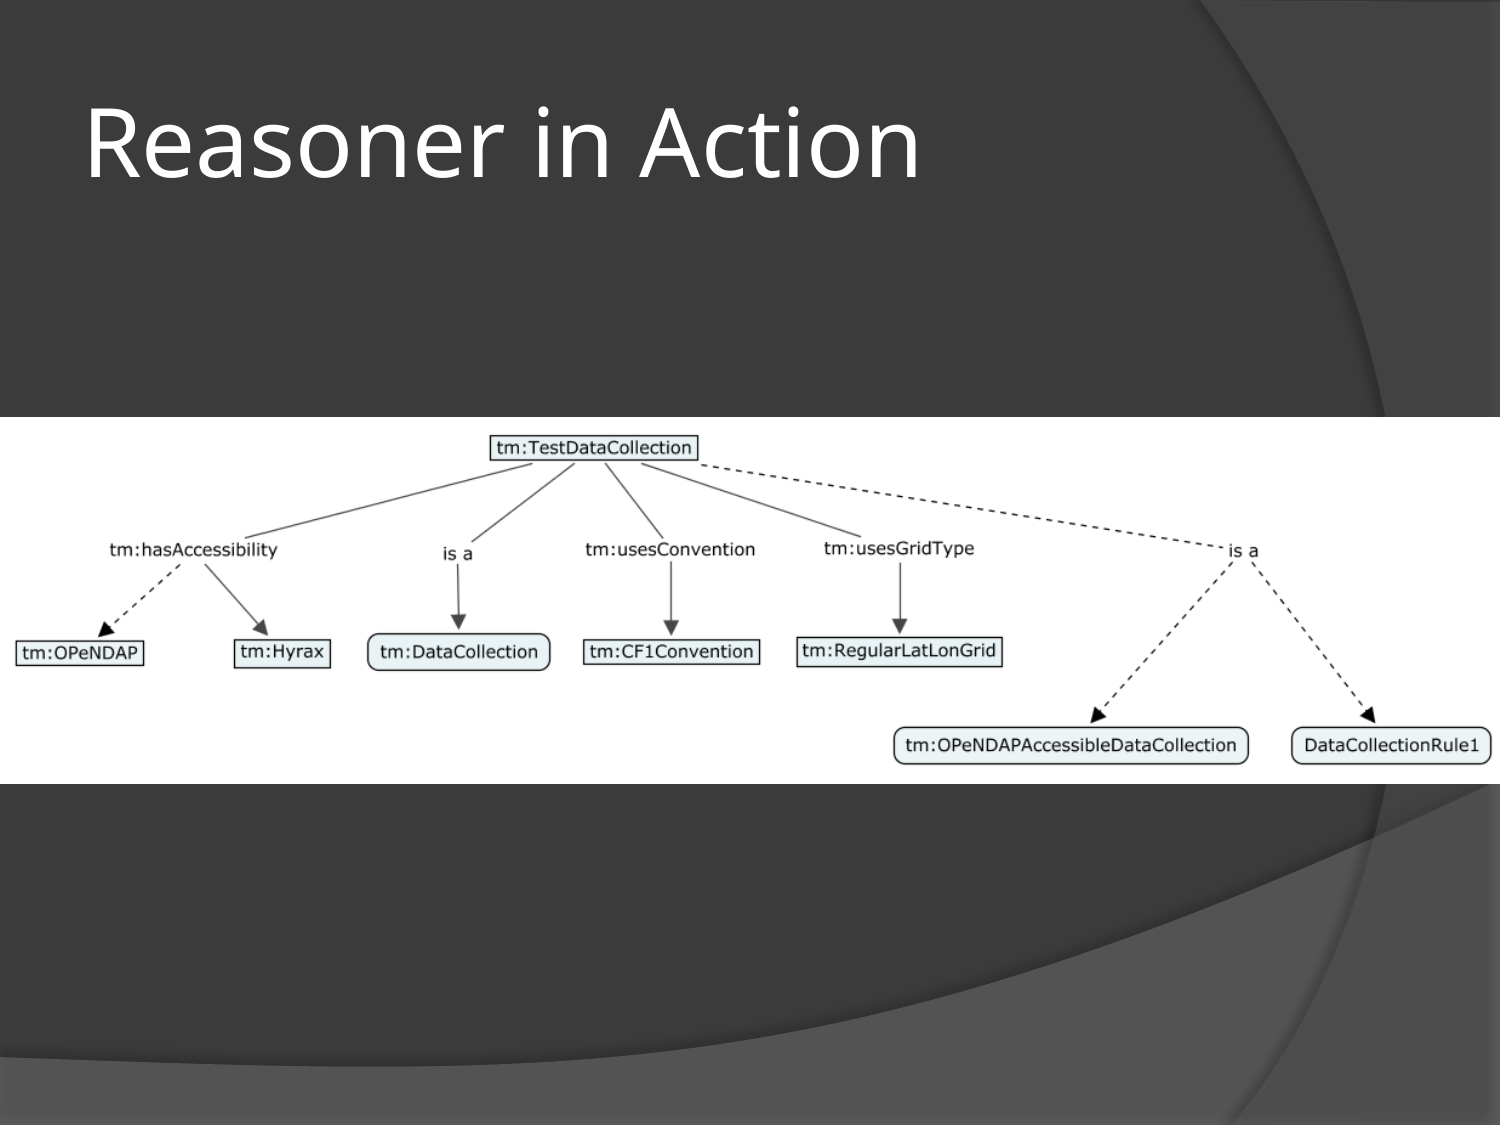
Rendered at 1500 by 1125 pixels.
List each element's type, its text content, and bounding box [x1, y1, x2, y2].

title Reasoner in Action [75, 45, 1300, 233]
picture [0, 416, 1500, 784]
